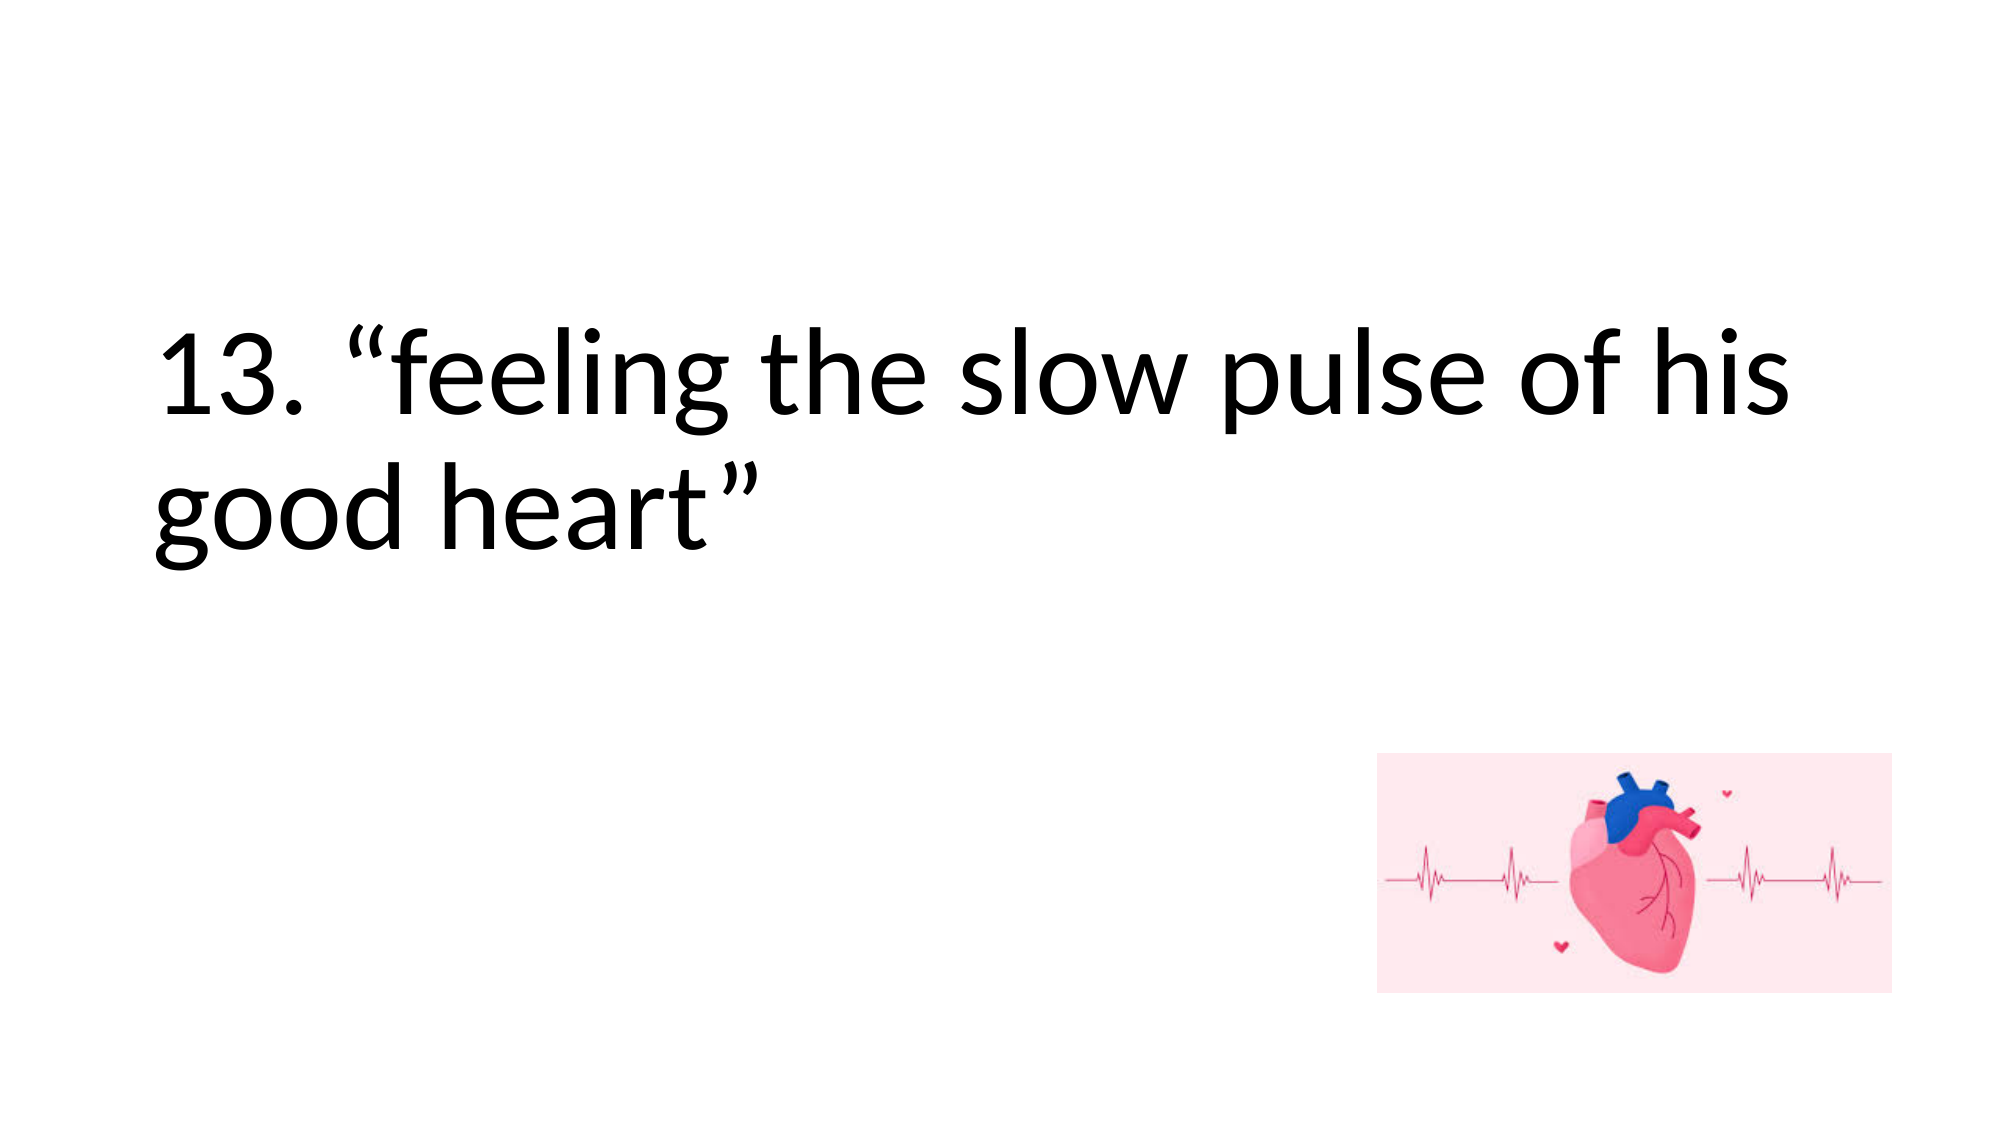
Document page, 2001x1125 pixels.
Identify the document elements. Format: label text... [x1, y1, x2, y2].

list 13. “feeling the slow pulse of his good heart” [137, 299, 1863, 1014]
picture [1377, 753, 1892, 993]
